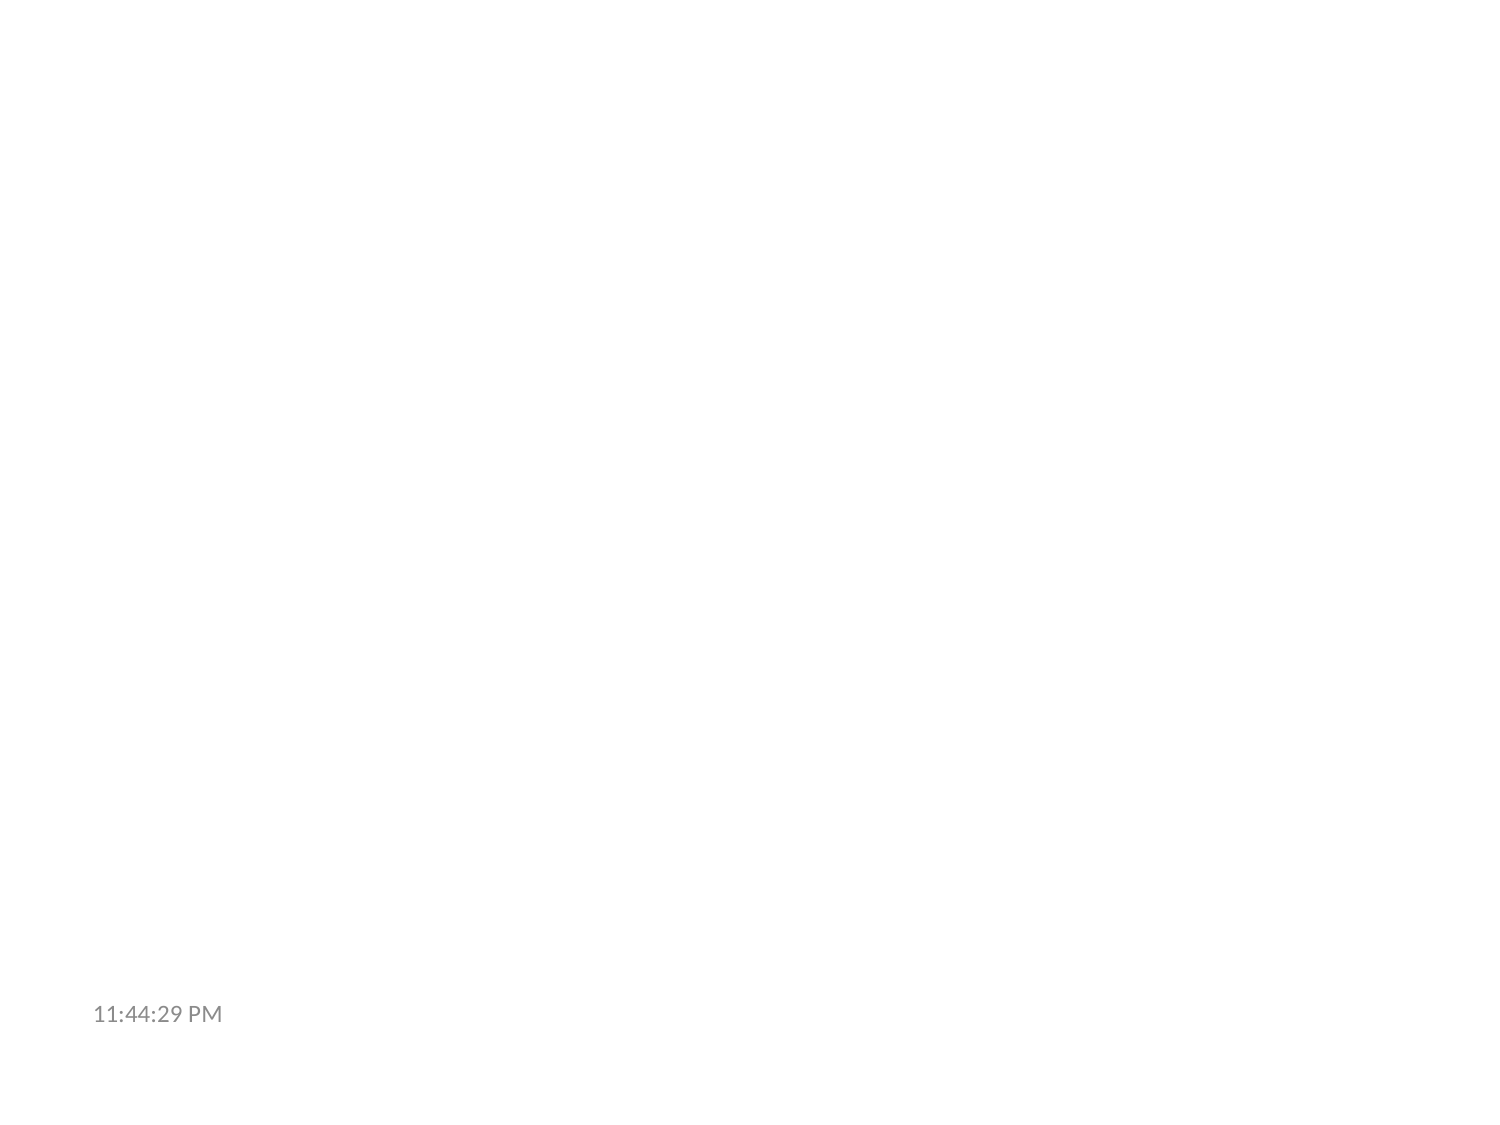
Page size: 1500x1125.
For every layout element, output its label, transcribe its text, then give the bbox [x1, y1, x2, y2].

text_box 3:35:09 PM [77, 982, 428, 1043]
